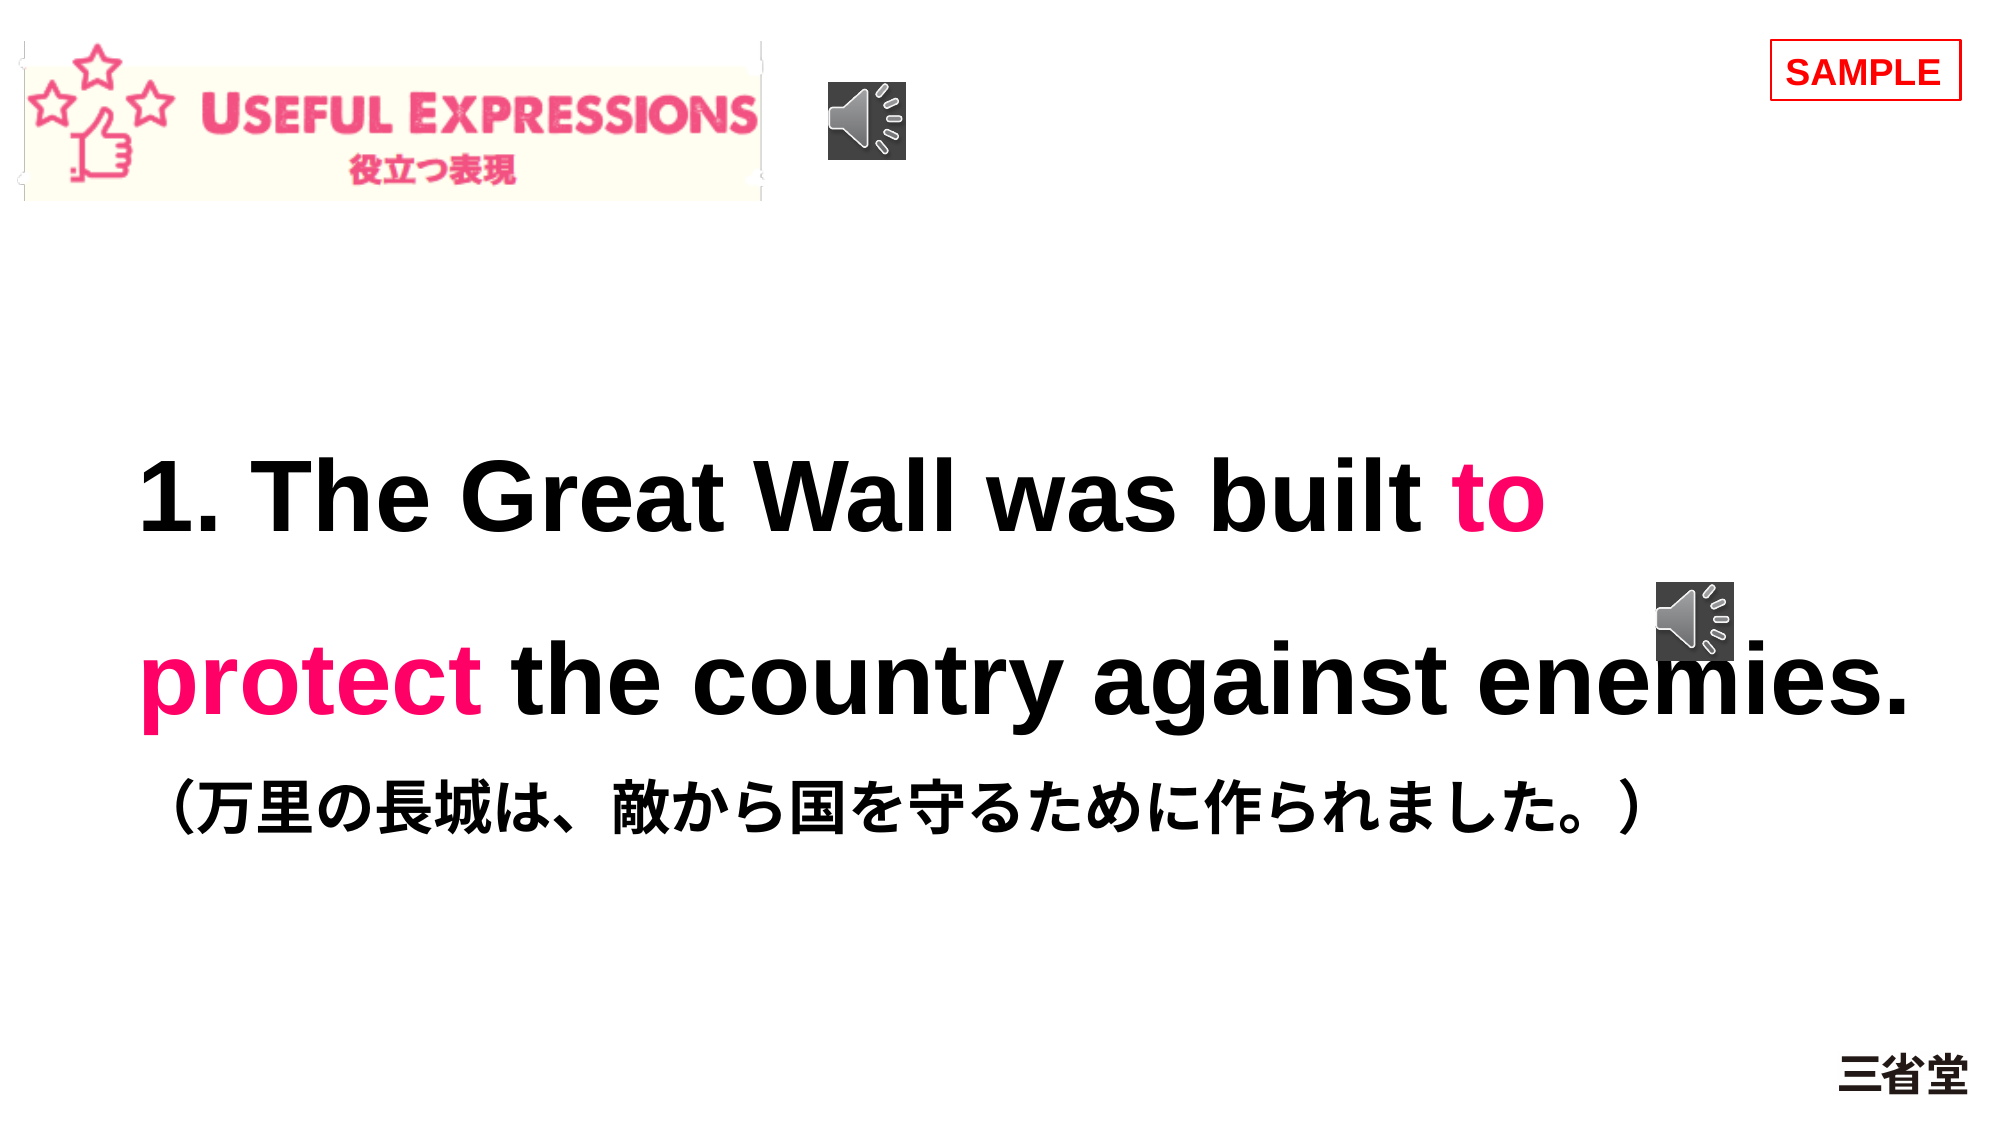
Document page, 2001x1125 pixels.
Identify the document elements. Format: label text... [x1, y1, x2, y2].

picture [1654, 581, 1735, 662]
picture [827, 81, 908, 162]
picture [1837, 1051, 1969, 1096]
title 1. The Great Wall was built to protect the country against enemies. （万里の長城は、敵から国を守るために作られました。） [122, 333, 1934, 948]
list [16, 41, 765, 201]
text_box SAMPLE [1770, 40, 1961, 101]
